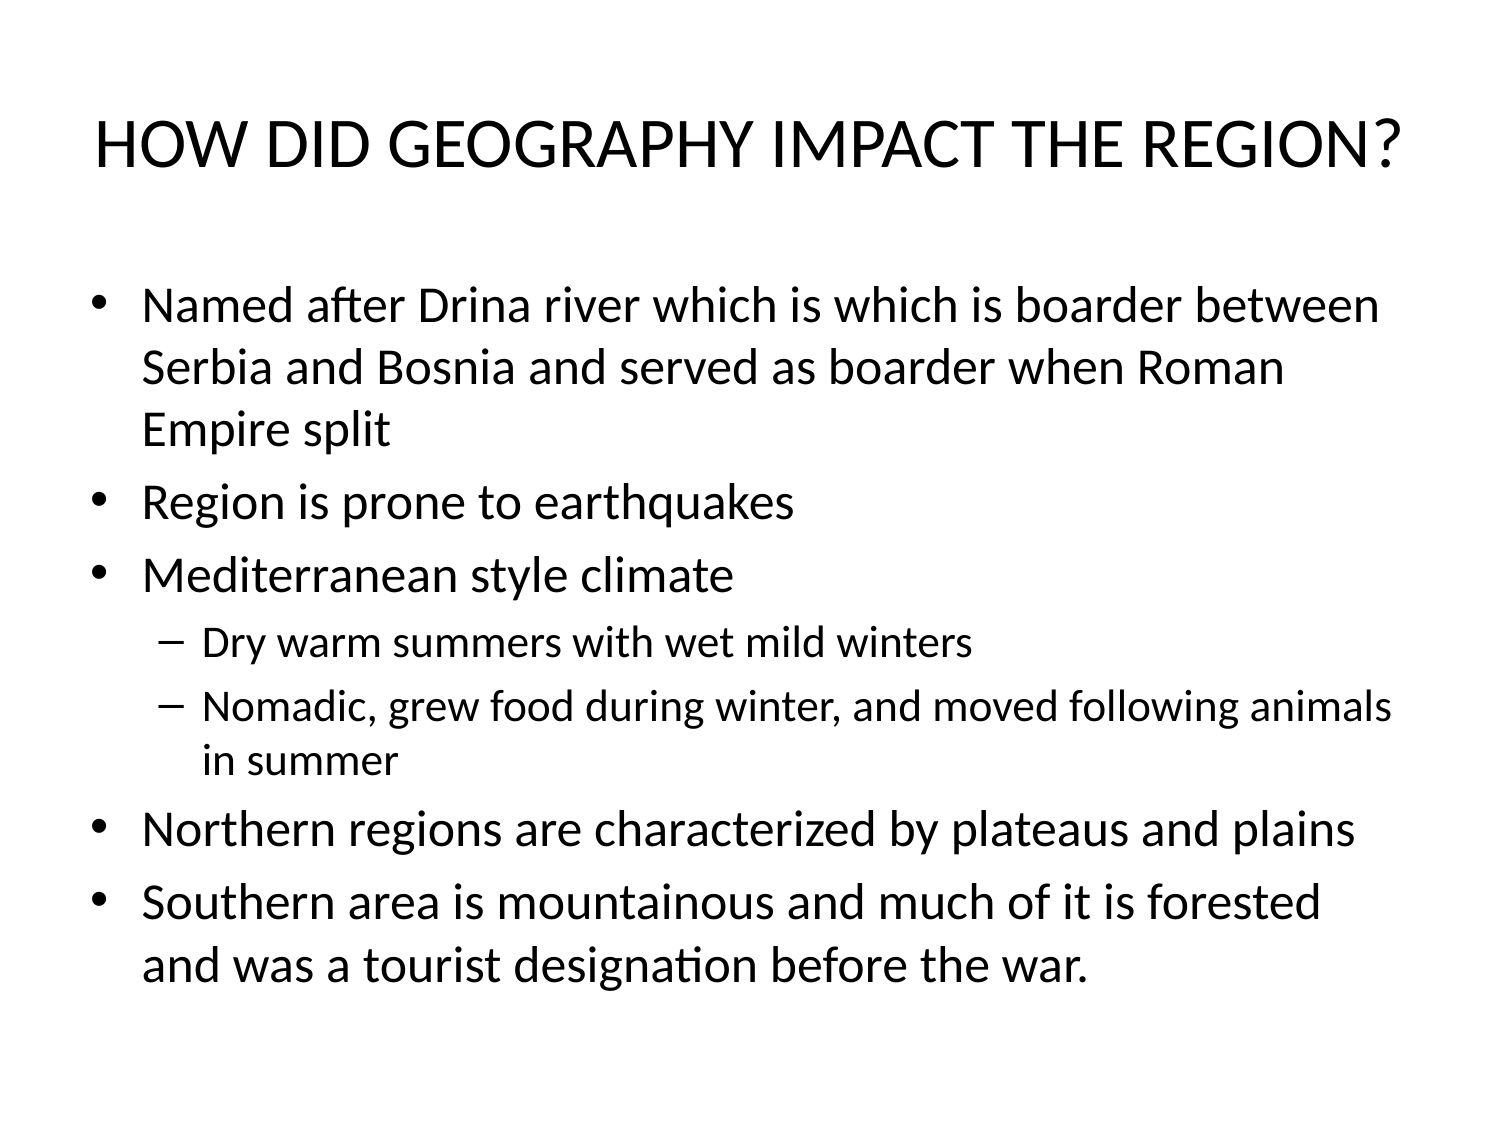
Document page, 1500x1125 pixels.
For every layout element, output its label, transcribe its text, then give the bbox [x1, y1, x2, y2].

list Named after Drina river which is which is boarder between Serbia and Bosnia and served as boarder when Roman Empire split Region is prone to earthquakes Mediterranean style climate Dry warm summers with wet mild winters Nomadic, grew food during winter, and moved following animals in summer Northern regions are characterized by plateaus and plains Southern area is mountainous and much of it is forested and was a tourist designation before the war. [75, 262, 1425, 1005]
title HOW DID GEOGRAPHY IMPACT THE REGION? [75, 45, 1425, 233]
